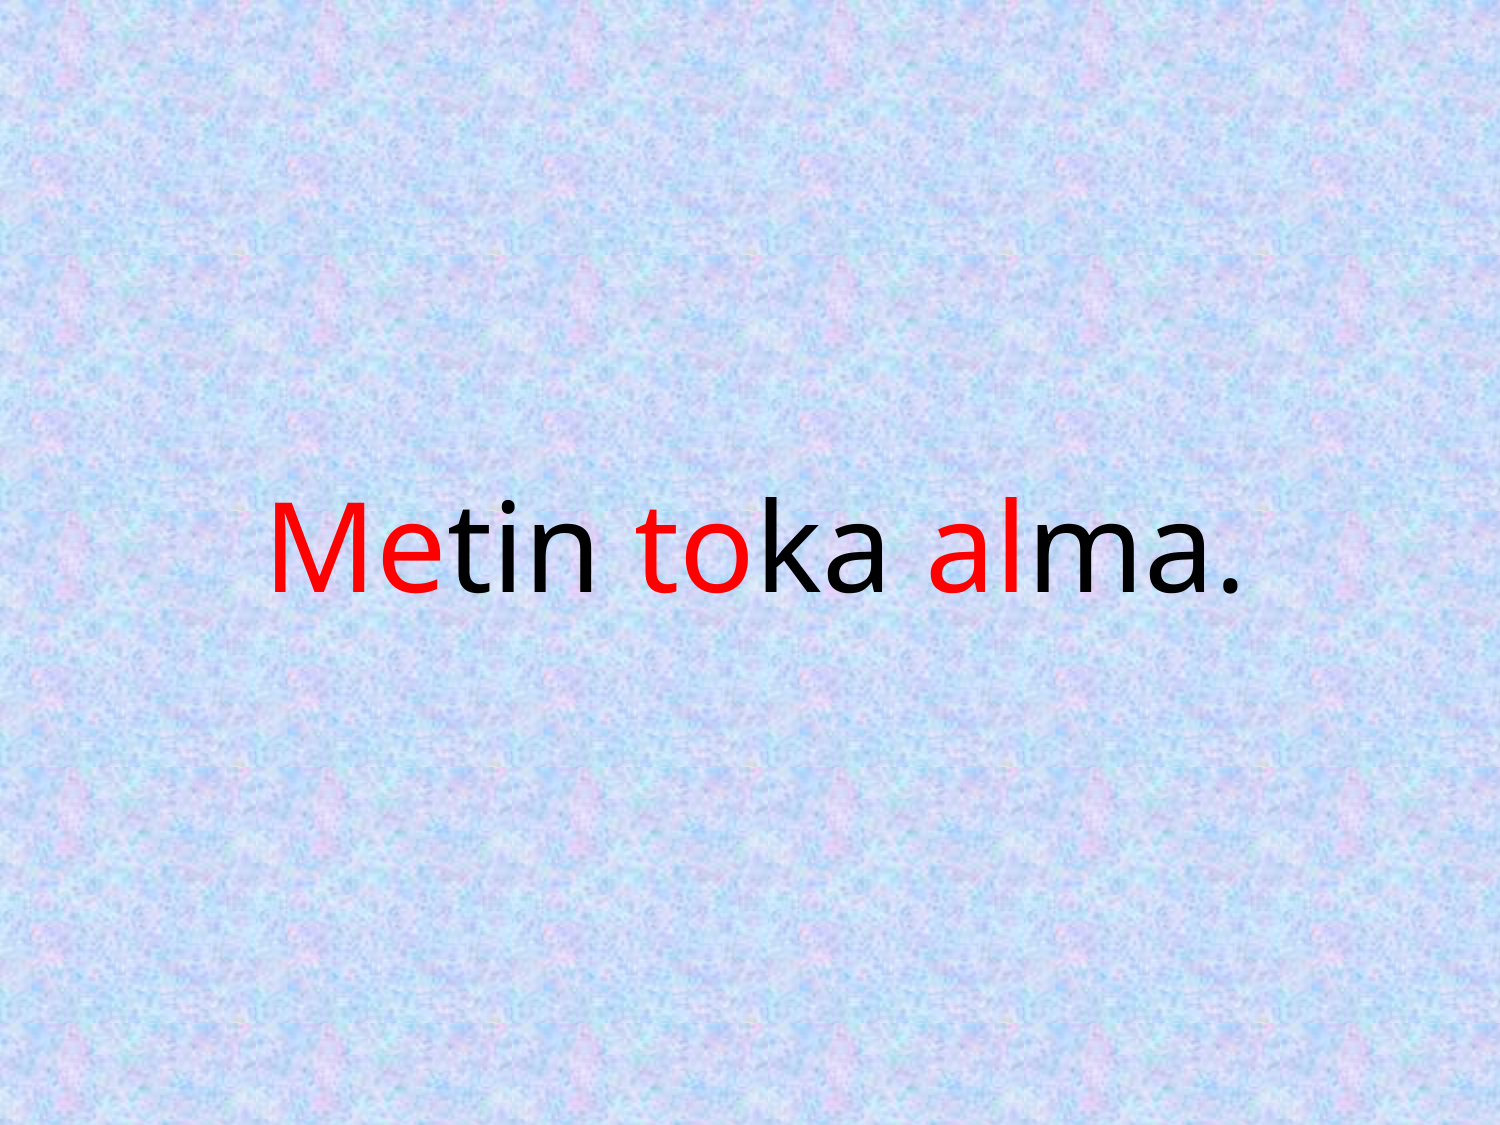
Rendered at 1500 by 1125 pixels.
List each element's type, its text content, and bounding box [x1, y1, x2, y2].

title Metin toka alma. [117, 421, 1393, 663]
picture [0, 0, 1500, 1125]
